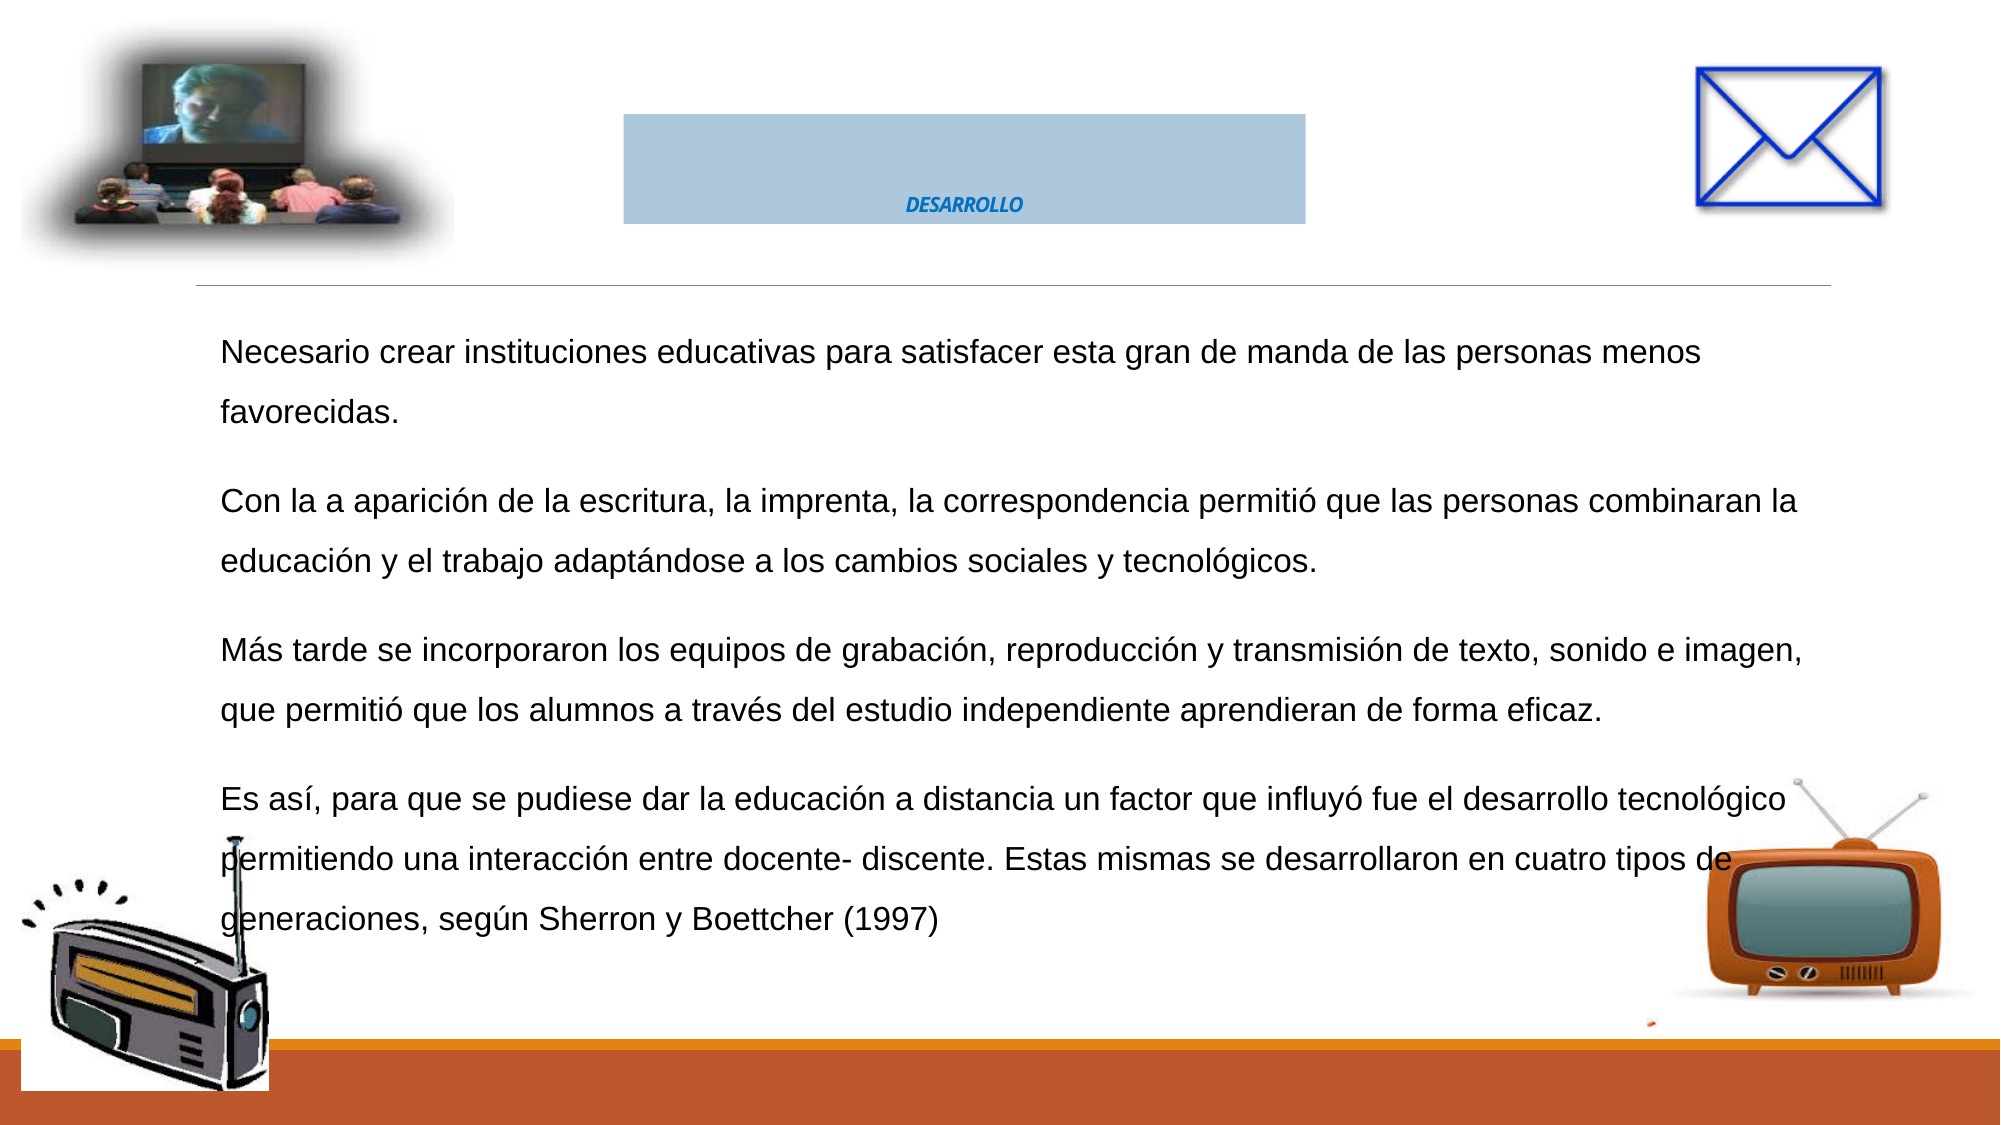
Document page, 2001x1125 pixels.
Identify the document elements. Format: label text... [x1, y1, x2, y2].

list Necesario crear instituciones educativas para satisfacer esta gran de manda de las personas menos favorecidas. Con la a aparición de la escritura, la imprenta, la correspondencia permitió que las personas combinaran la educación y el trabajo adaptándose a los cambios sociales y tecnológicos. Más tarde se incorporaron los equipos de grabación, reproducción y transmisión de texto, sonido e imagen, que permitió que los alumnos a través del estudio independiente aprendieran de forma eficaz. Es así, para que se pudiese dar la educación a distancia un factor que influyó fue el desarrollo tecnológico permitiendo una interacción entre docente- discente. Estas mismas se desarrollaron en cuatro tipos de generaciones, según Sherron y Boettcher (1997) [205, 302, 1856, 963]
picture [1645, 50, 1935, 225]
picture [1645, 767, 2000, 1029]
picture [20, 834, 269, 1091]
text_box DESARROLLO [623, 114, 1306, 224]
picture [20, 15, 454, 280]
